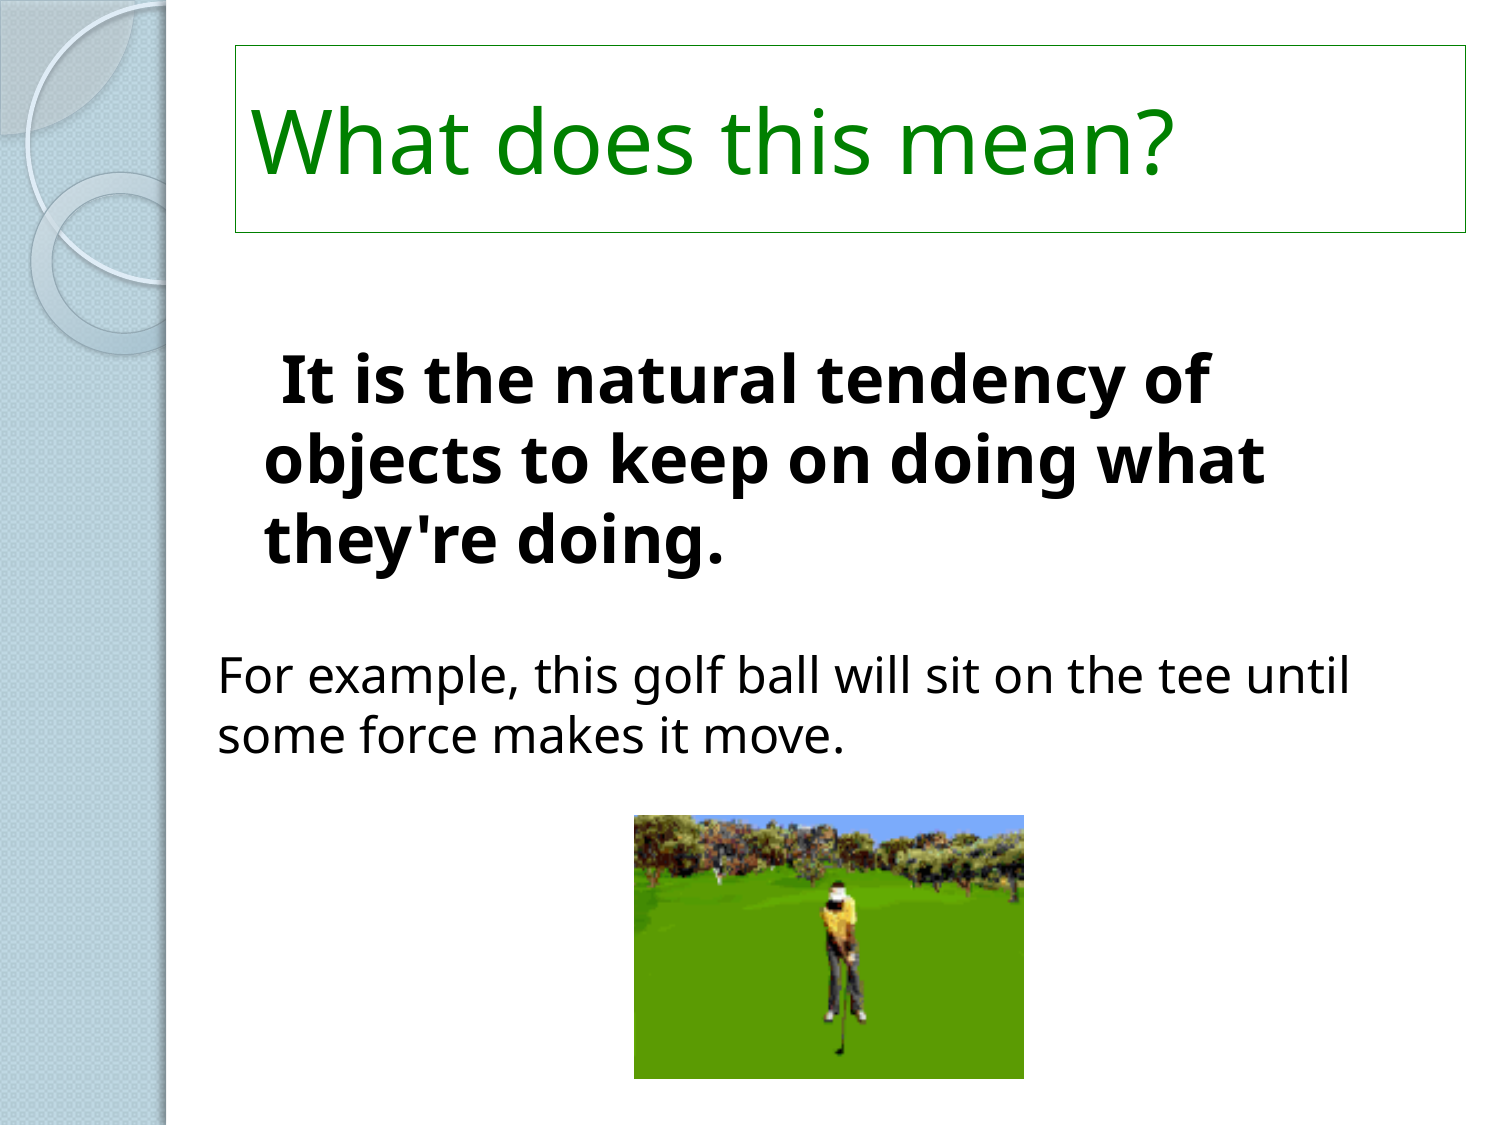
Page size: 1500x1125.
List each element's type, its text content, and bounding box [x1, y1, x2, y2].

list It is the natural tendency of objects to keep on doing what they're doing. [235, 237, 1466, 455]
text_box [633, 814, 1025, 1080]
list It is the natural tendency of objects to keep on doing what they're doing. [235, 771, 1466, 1080]
text_box For example, this golf ball will sit on the tee until some force makes it move. [202, 455, 1466, 771]
title What does this mean? [235, 45, 1466, 233]
